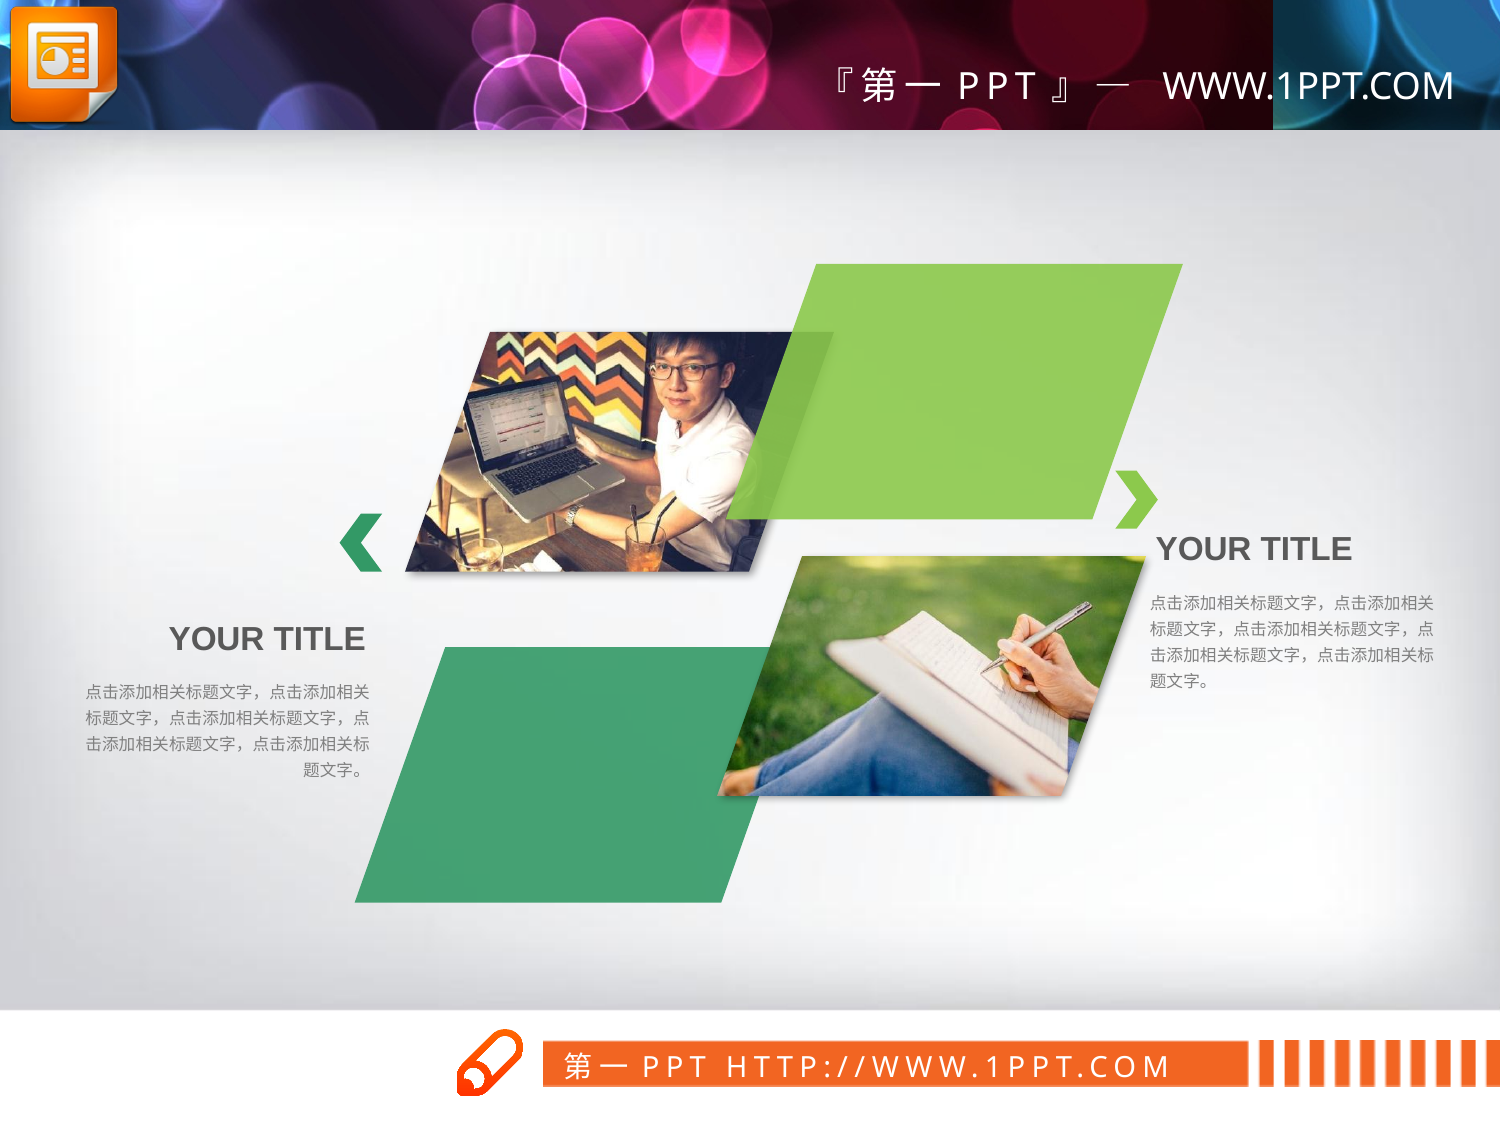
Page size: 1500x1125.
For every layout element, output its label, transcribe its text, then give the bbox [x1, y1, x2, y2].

text_box [339, 513, 383, 572]
text_box [725, 263, 1183, 520]
picture [0, 0, 1500, 1012]
picture [543, 1040, 1500, 1087]
text_box [717, 556, 1140, 797]
text_box [1115, 470, 1158, 529]
text_box 点击添加相关标题文字，点击添加相关标题文字，点击添加相关标题文字，点击添加相关标题文字，点击添加相关标题文字。 [1135, 579, 1459, 698]
text_box [354, 647, 767, 903]
text_box [405, 331, 792, 572]
text_box YOUR TITLE [148, 609, 387, 665]
text_box 点击添加相关标题文字，点击添加相关标题文字，点击添加相关标题文字，点击添加相关标题文字，点击添加相关标题文字。 [61, 668, 385, 788]
text_box YOUR TITLE [1135, 520, 1387, 575]
